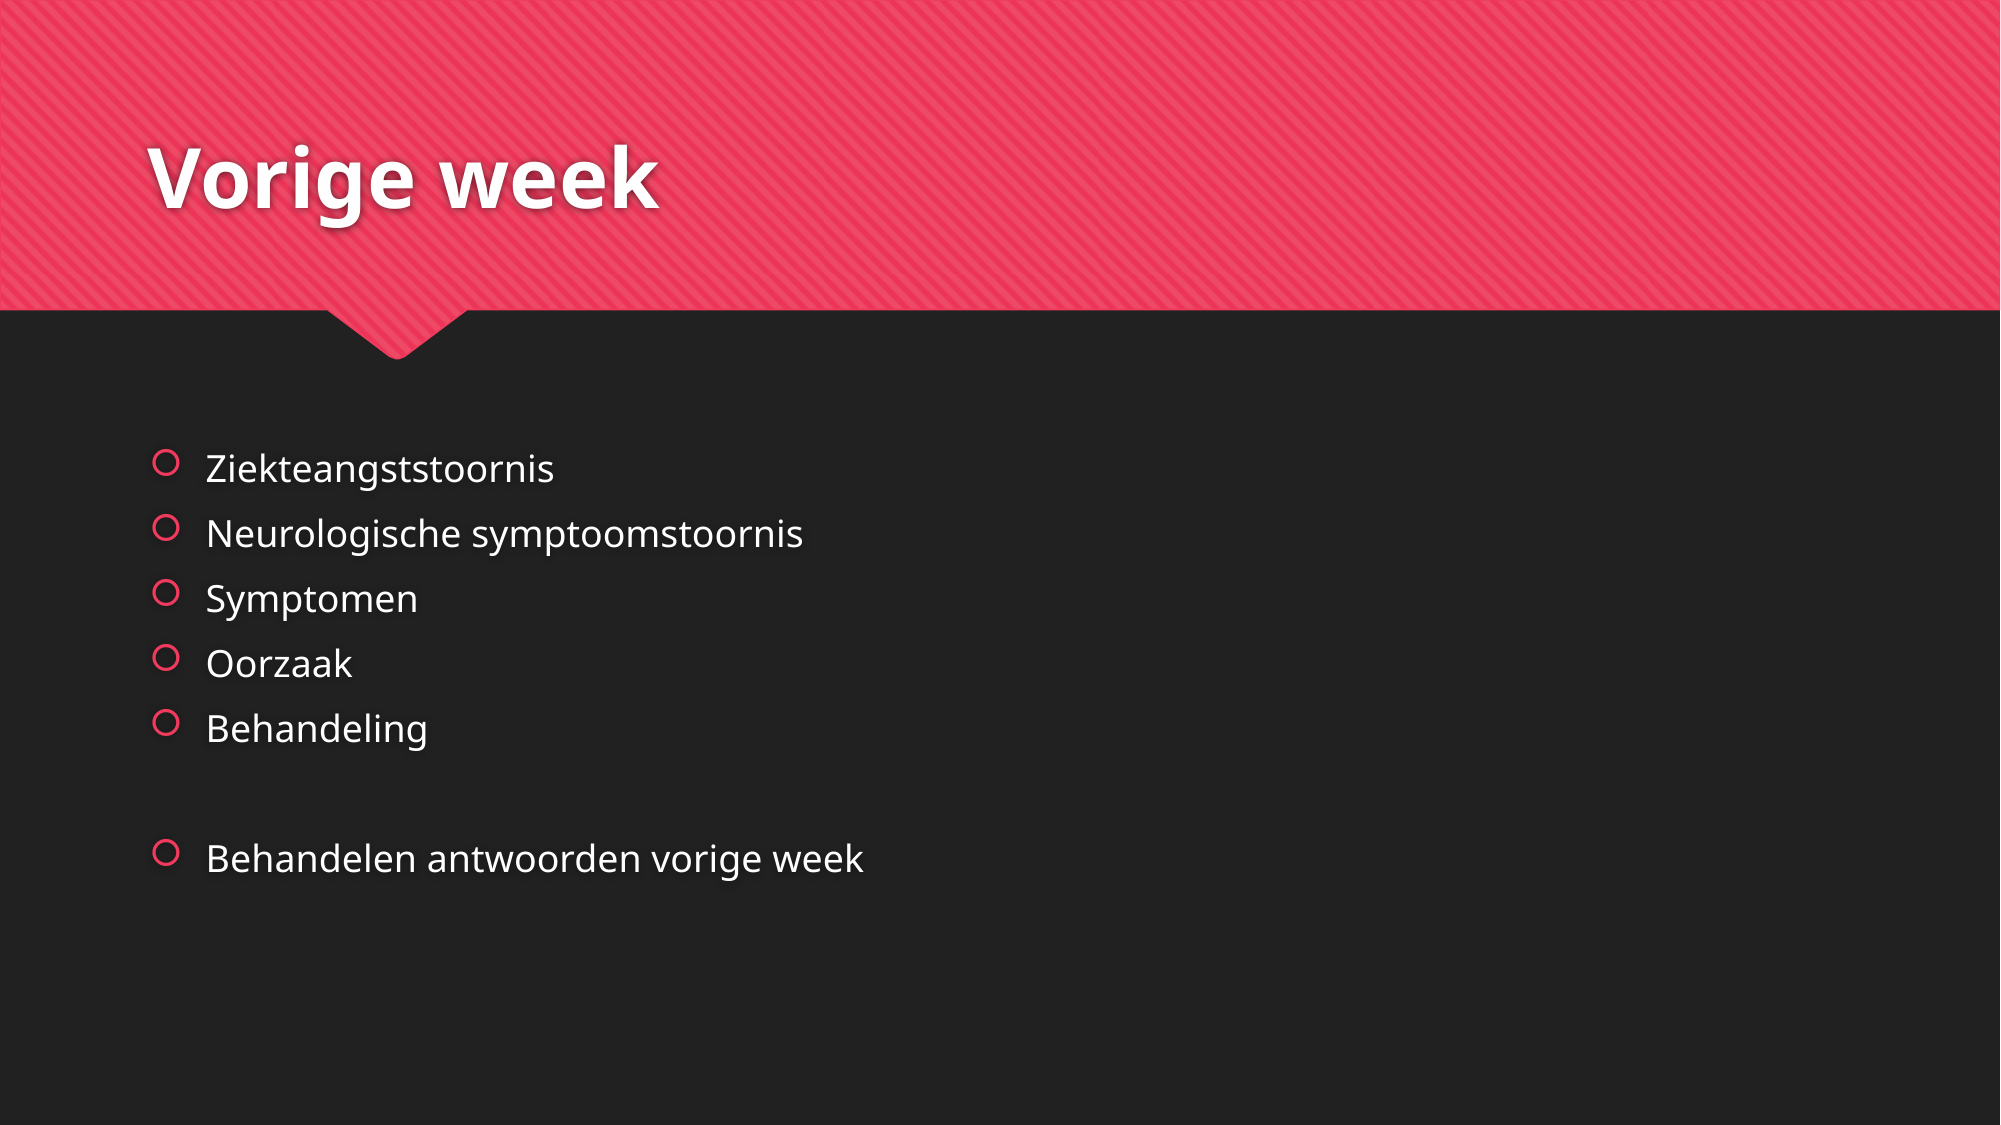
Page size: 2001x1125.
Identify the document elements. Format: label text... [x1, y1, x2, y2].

list Ziekteangststoornis Neurologische symptoomstoornis Symptomen Oorzaak Behandeling Behandelen antwoorden vorige week [134, 364, 1866, 962]
title Vorige week [132, 73, 1868, 233]
